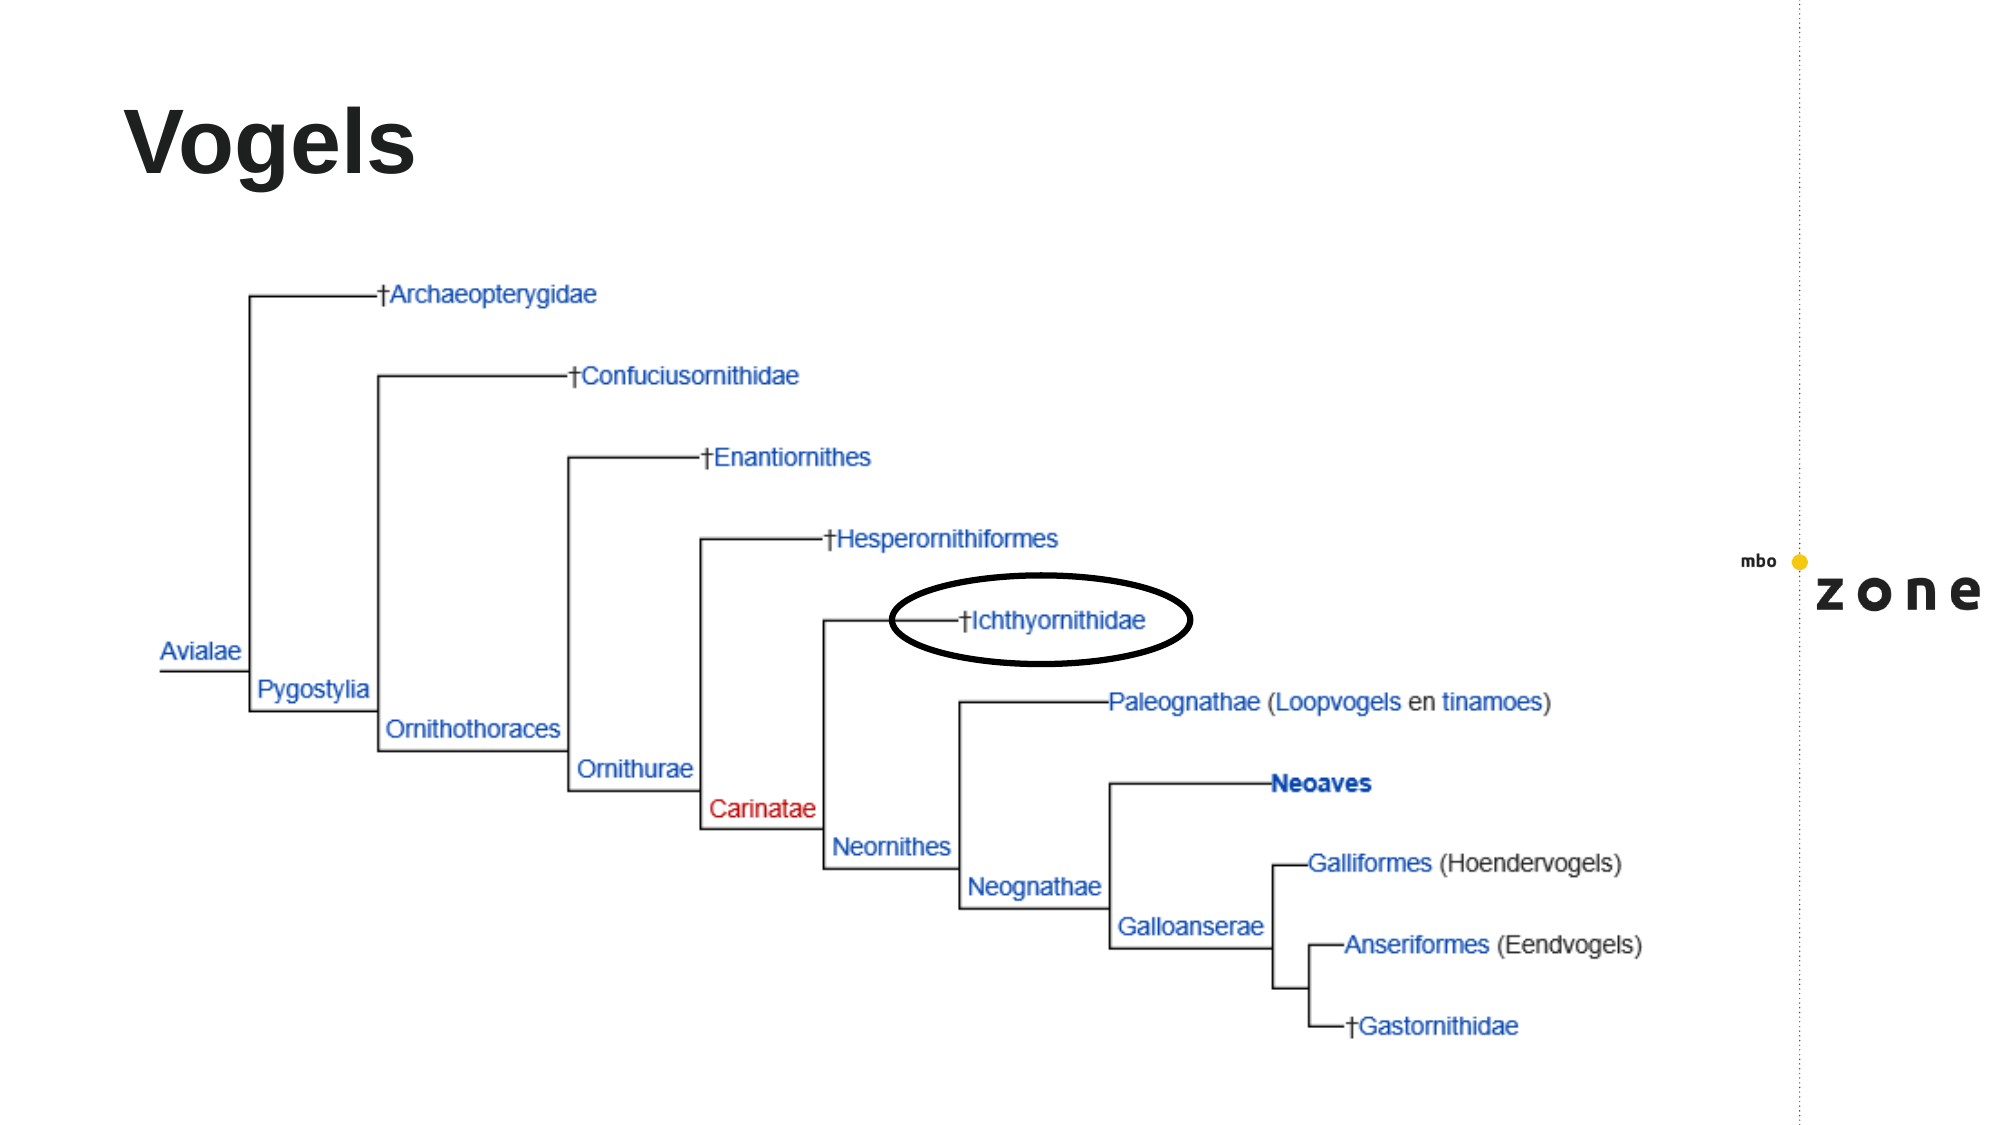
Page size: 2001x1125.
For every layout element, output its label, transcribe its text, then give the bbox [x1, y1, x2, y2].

title Vogels [124, 94, 1607, 258]
picture [123, 0, 2001, 1125]
